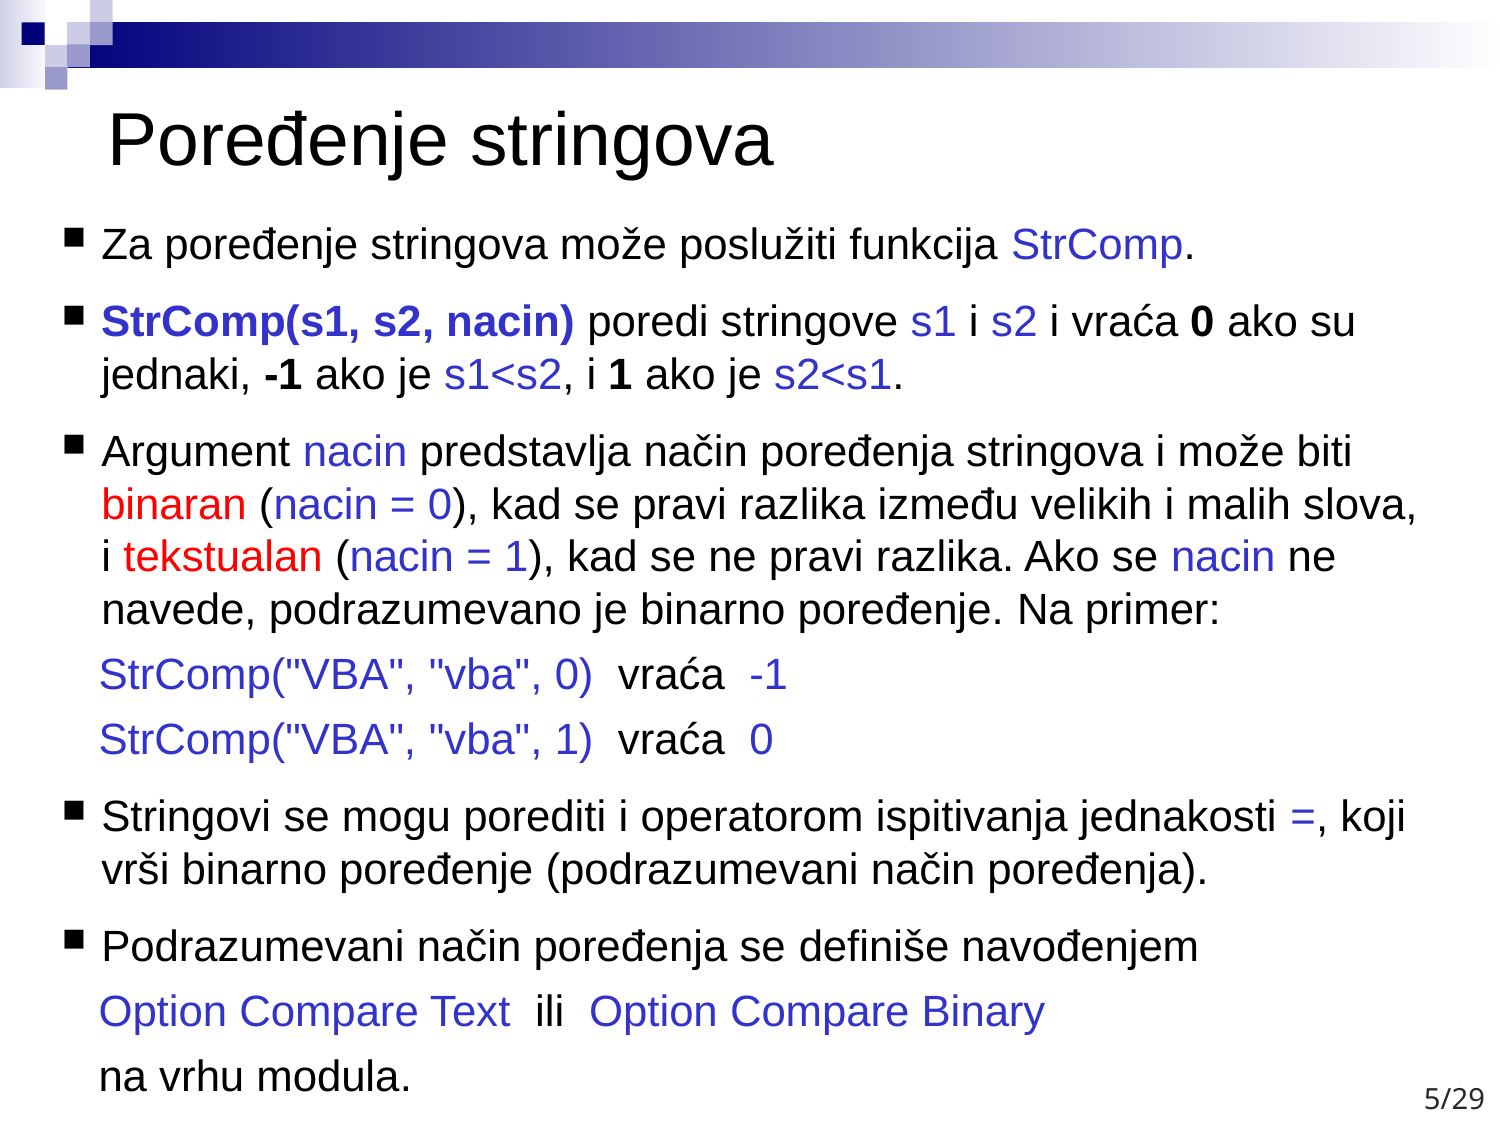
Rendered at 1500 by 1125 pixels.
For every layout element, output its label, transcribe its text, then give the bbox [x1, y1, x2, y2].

list Za poređenje stringova može poslužiti funkcija StrComp. StrComp(s1, s2, nacin) poredi stringove s1 i s2 i vraća 0 ako su jednaki, -1 ako je s1<s2, i 1 ako je s2<s1. Argument nacin predstavlja način poređenja stringova i može biti binaran (nacin = 0), kad se pravi razlika između velikih i malih slova, i tekstualan (nacin = 1), kad se ne pravi razlika. Ako se nacin ne navede, podrazumevano je binarno poređenje. Na primer: StrComp("VBA", "vba", 0) vraća -1 StrComp("VBA", "vba", 1) vraća 0 Stringovi se mogu porediti i operatorom ispitivanja jednakosti =, koji vrši binarno poređenje (podrazumevani način poređenja). Podrazumevani način poređenja se definiše navođenjem Option Compare Text ili Option Compare Binary na vrhu modula. [46, 208, 1454, 1099]
title Poređenje stringova [92, 75, 832, 197]
text_box 5/29 [1374, 1072, 1500, 1123]
